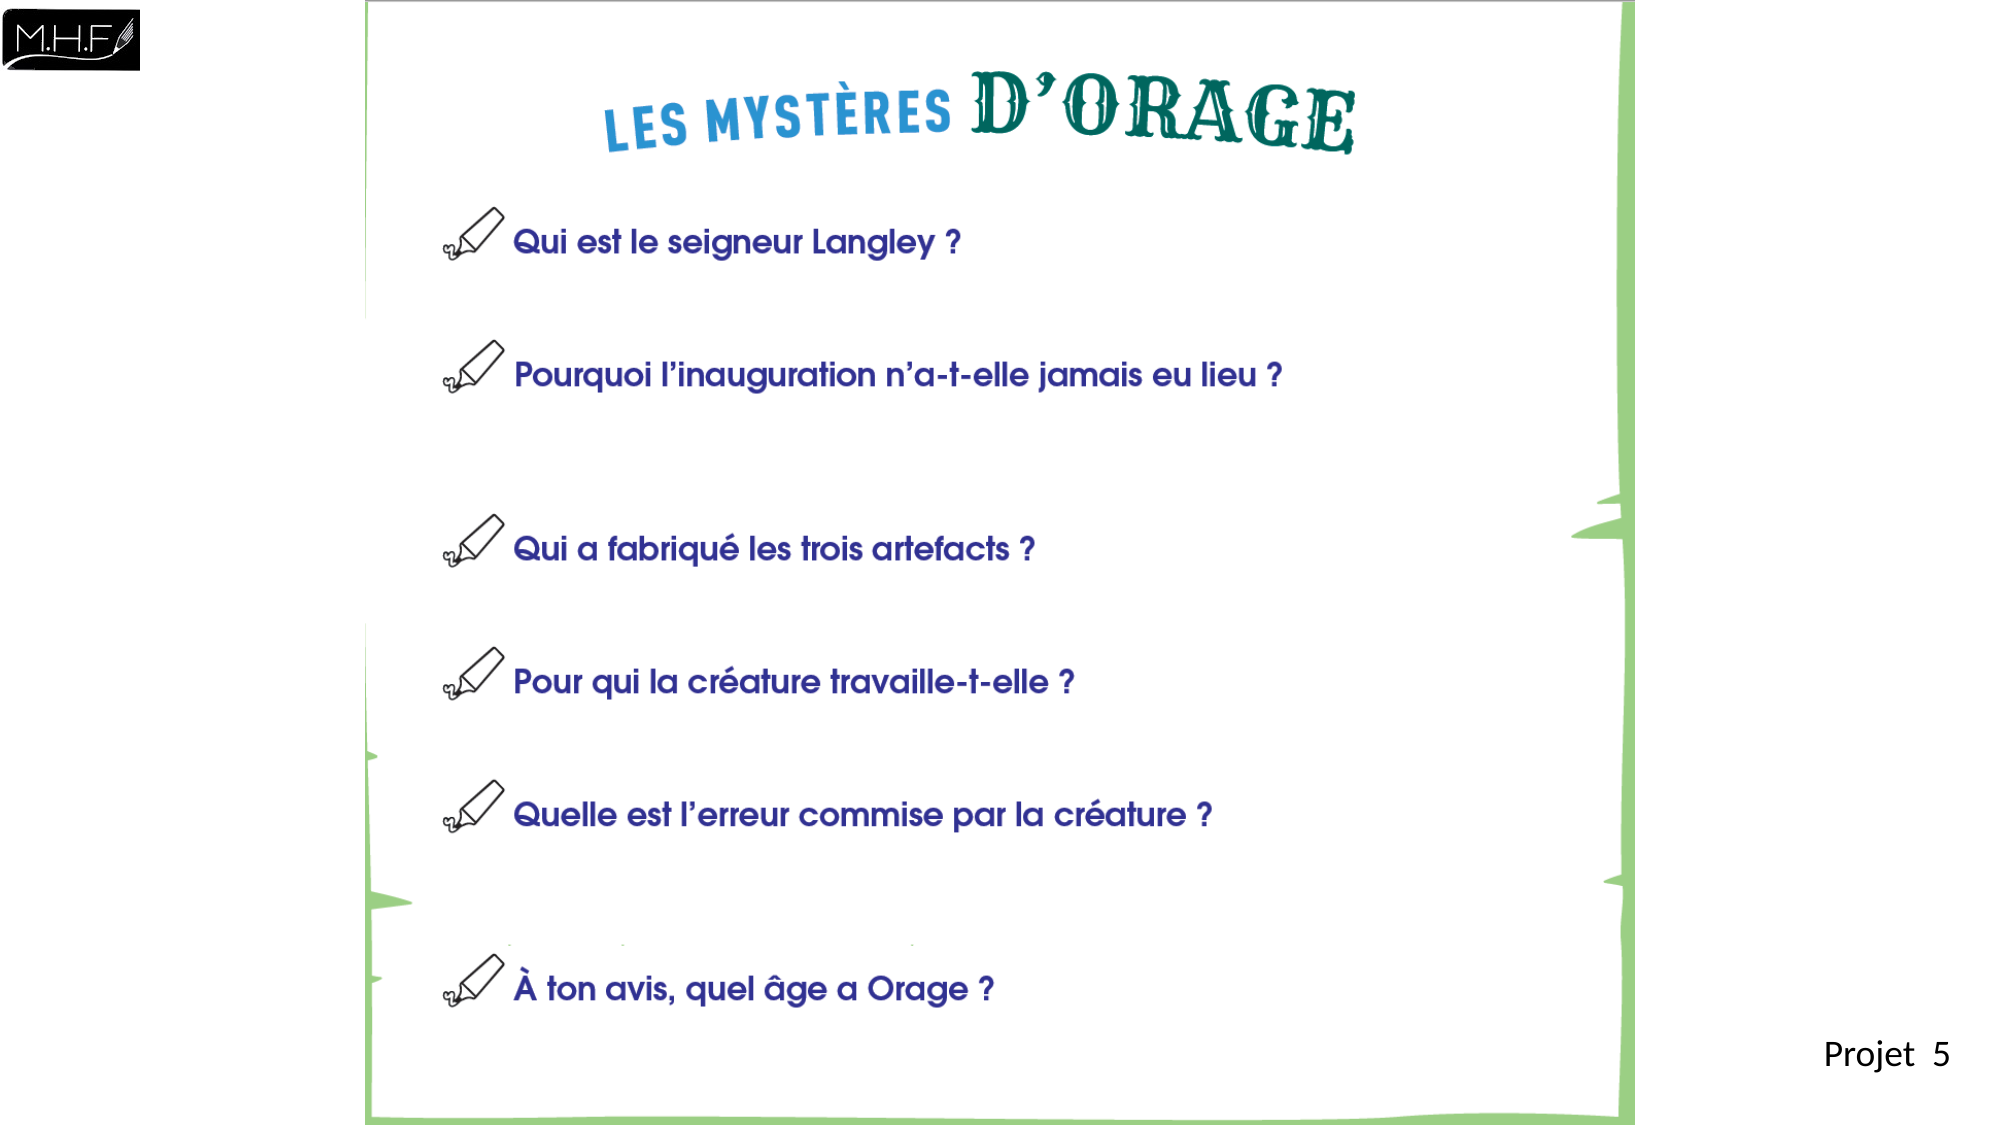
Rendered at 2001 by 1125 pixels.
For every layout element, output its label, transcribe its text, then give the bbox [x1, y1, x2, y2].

picture [365, 0, 1635, 1125]
picture [0, 7, 140, 74]
text_box Projet 5 [1635, 1021, 1967, 1082]
